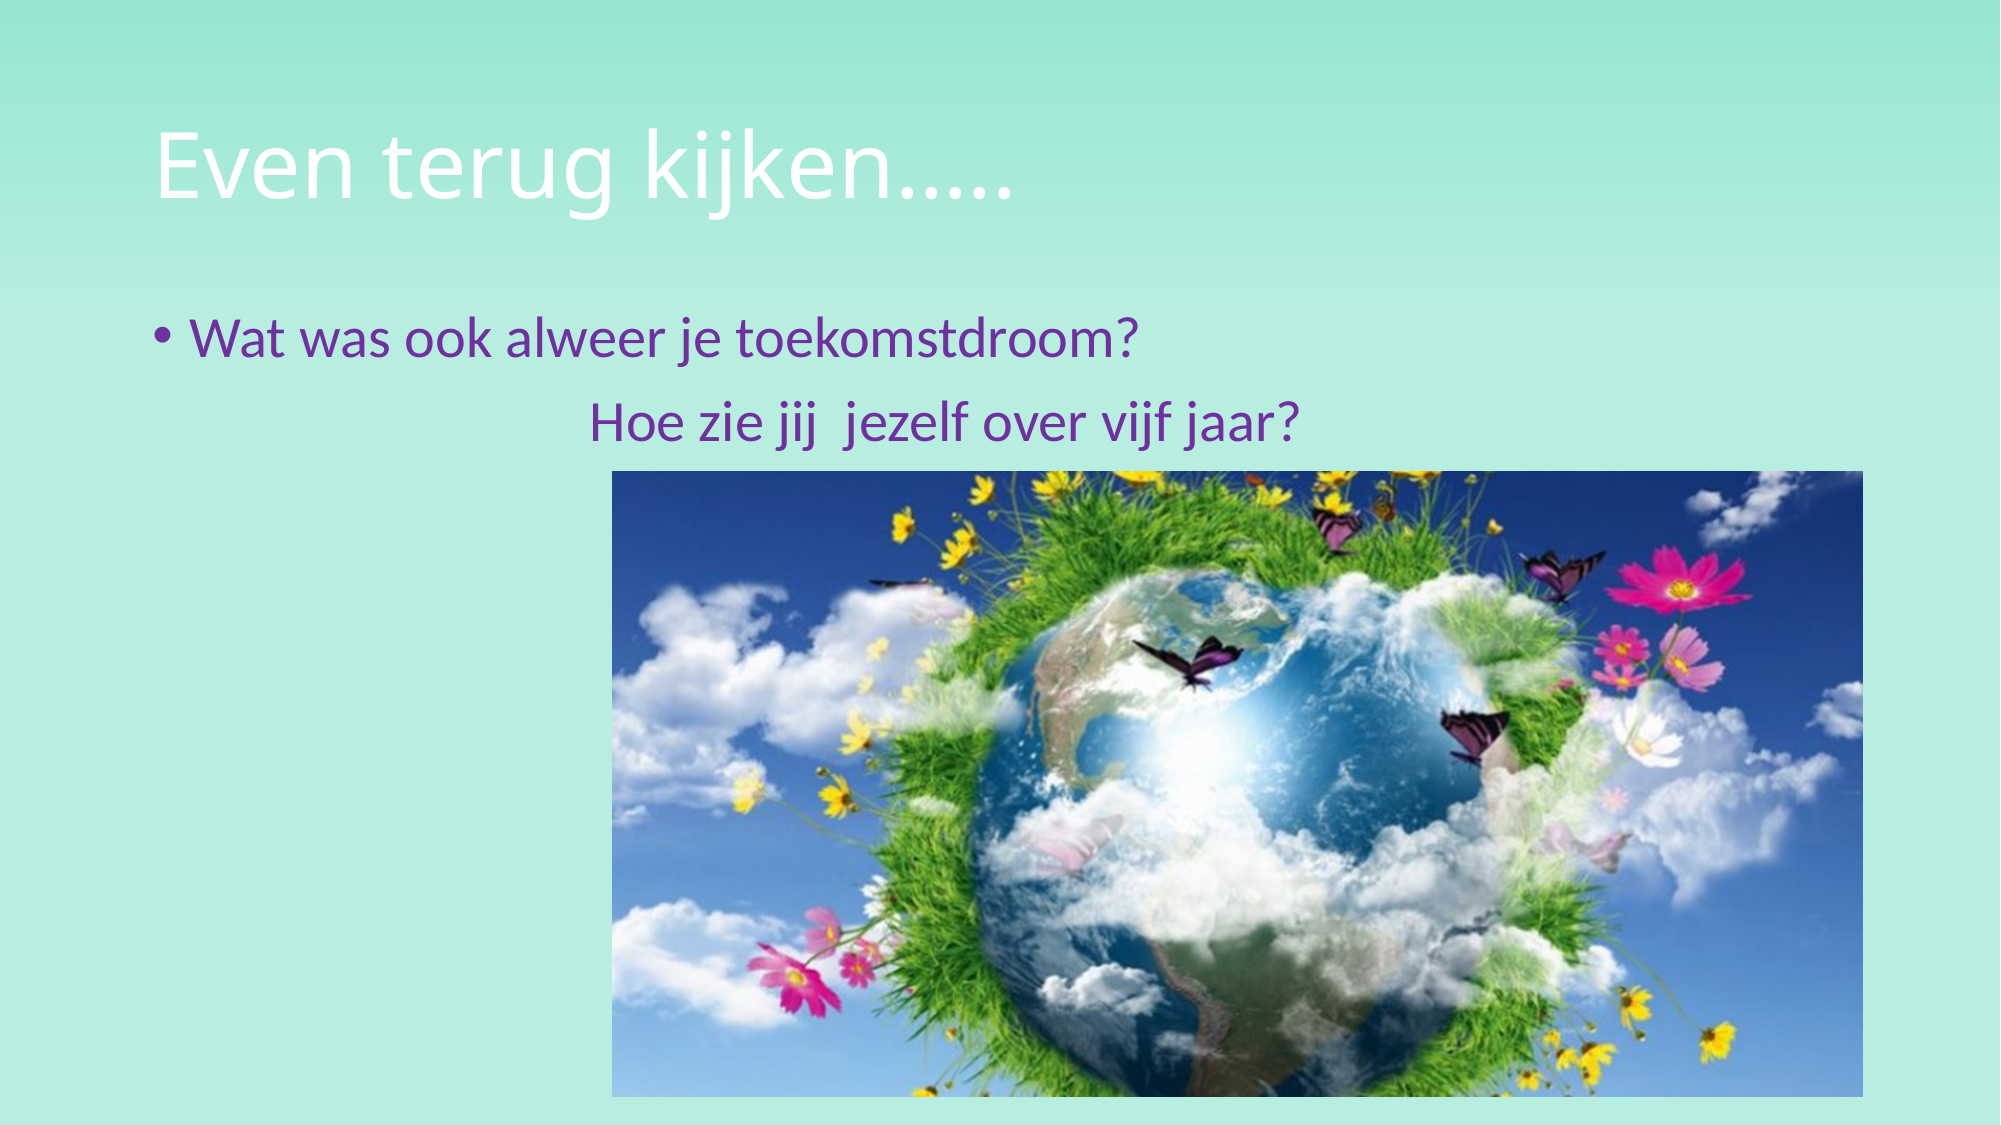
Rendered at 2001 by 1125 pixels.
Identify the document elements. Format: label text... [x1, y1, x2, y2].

picture [612, 471, 1863, 1097]
title Even terug kijken….. [137, 59, 1863, 278]
list Wat was ook alweer je toekomstdroom? Hoe zie jij jezelf over vijf jaar? [137, 299, 1863, 1014]
